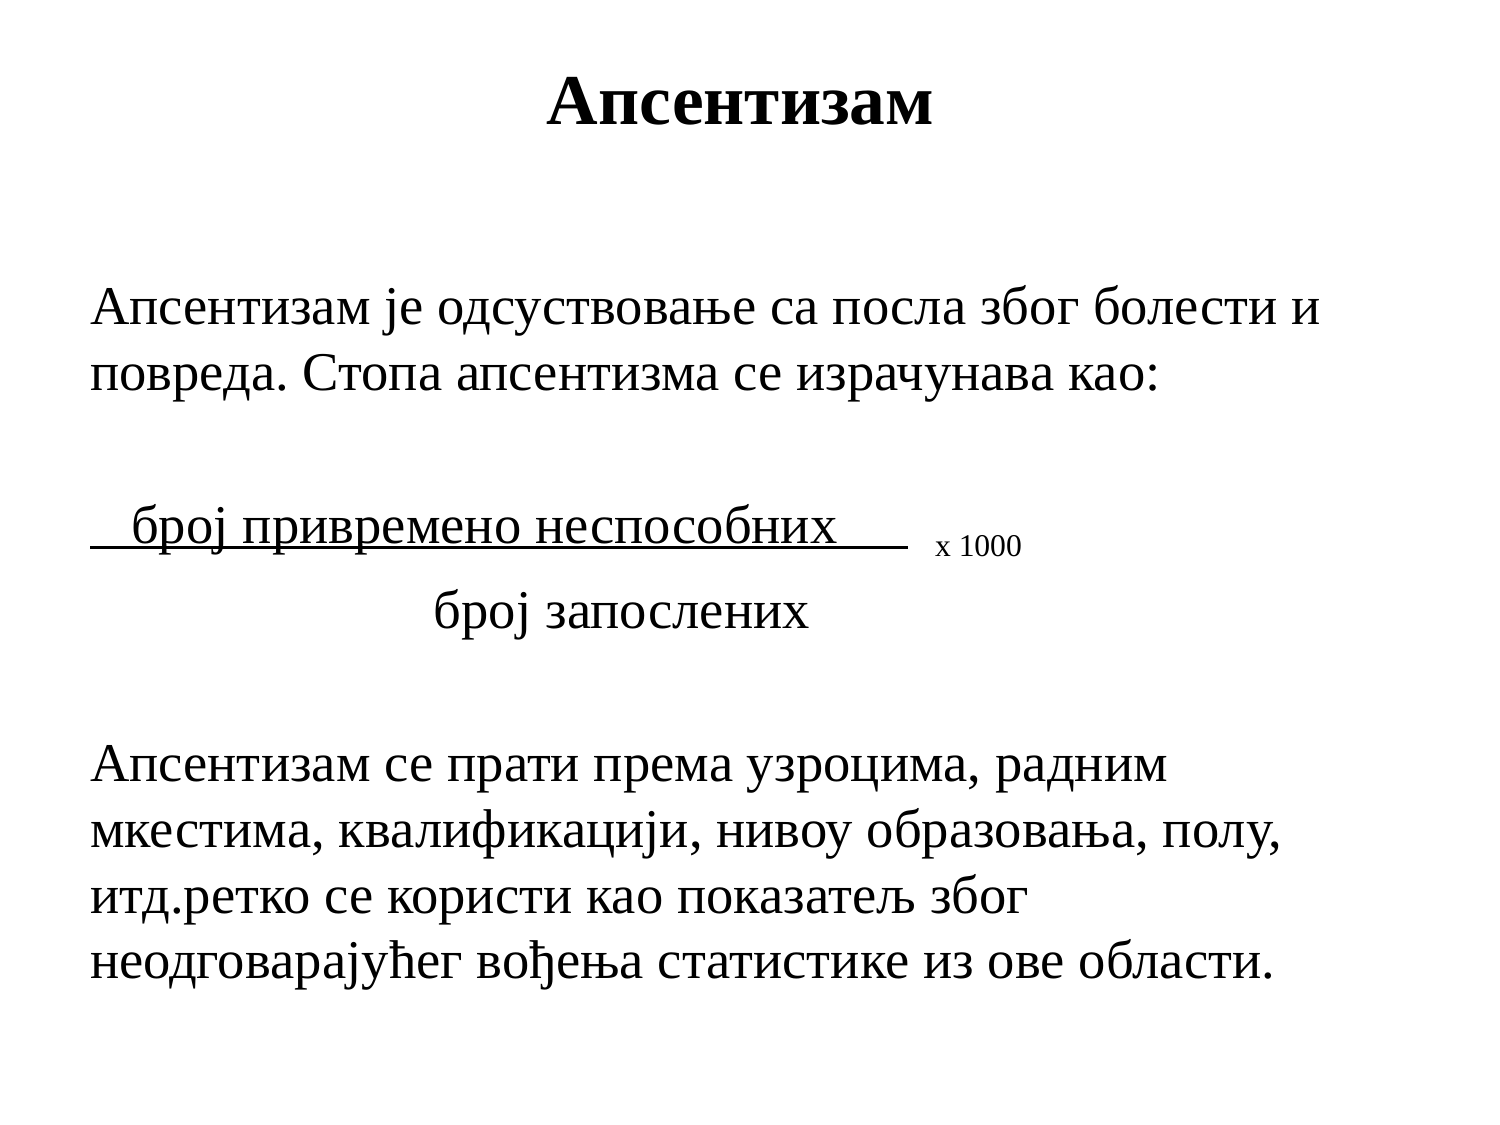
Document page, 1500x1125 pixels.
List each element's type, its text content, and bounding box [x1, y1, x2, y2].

list Aпсентизам је одсуствовање са посла због болести и повреда. Стопа апсентизма се израчунава као: број привремено неспособних x 1000 број запослених Апсентизам се прати према узроцима, радним мкестима, квалификацији, нивоу образовања, полу, итд.ретко се користи као показатељ због неодговарајућег вођења статистике из ове области. [75, 262, 1425, 1005]
title Апсентизам [75, 45, 1425, 233]
